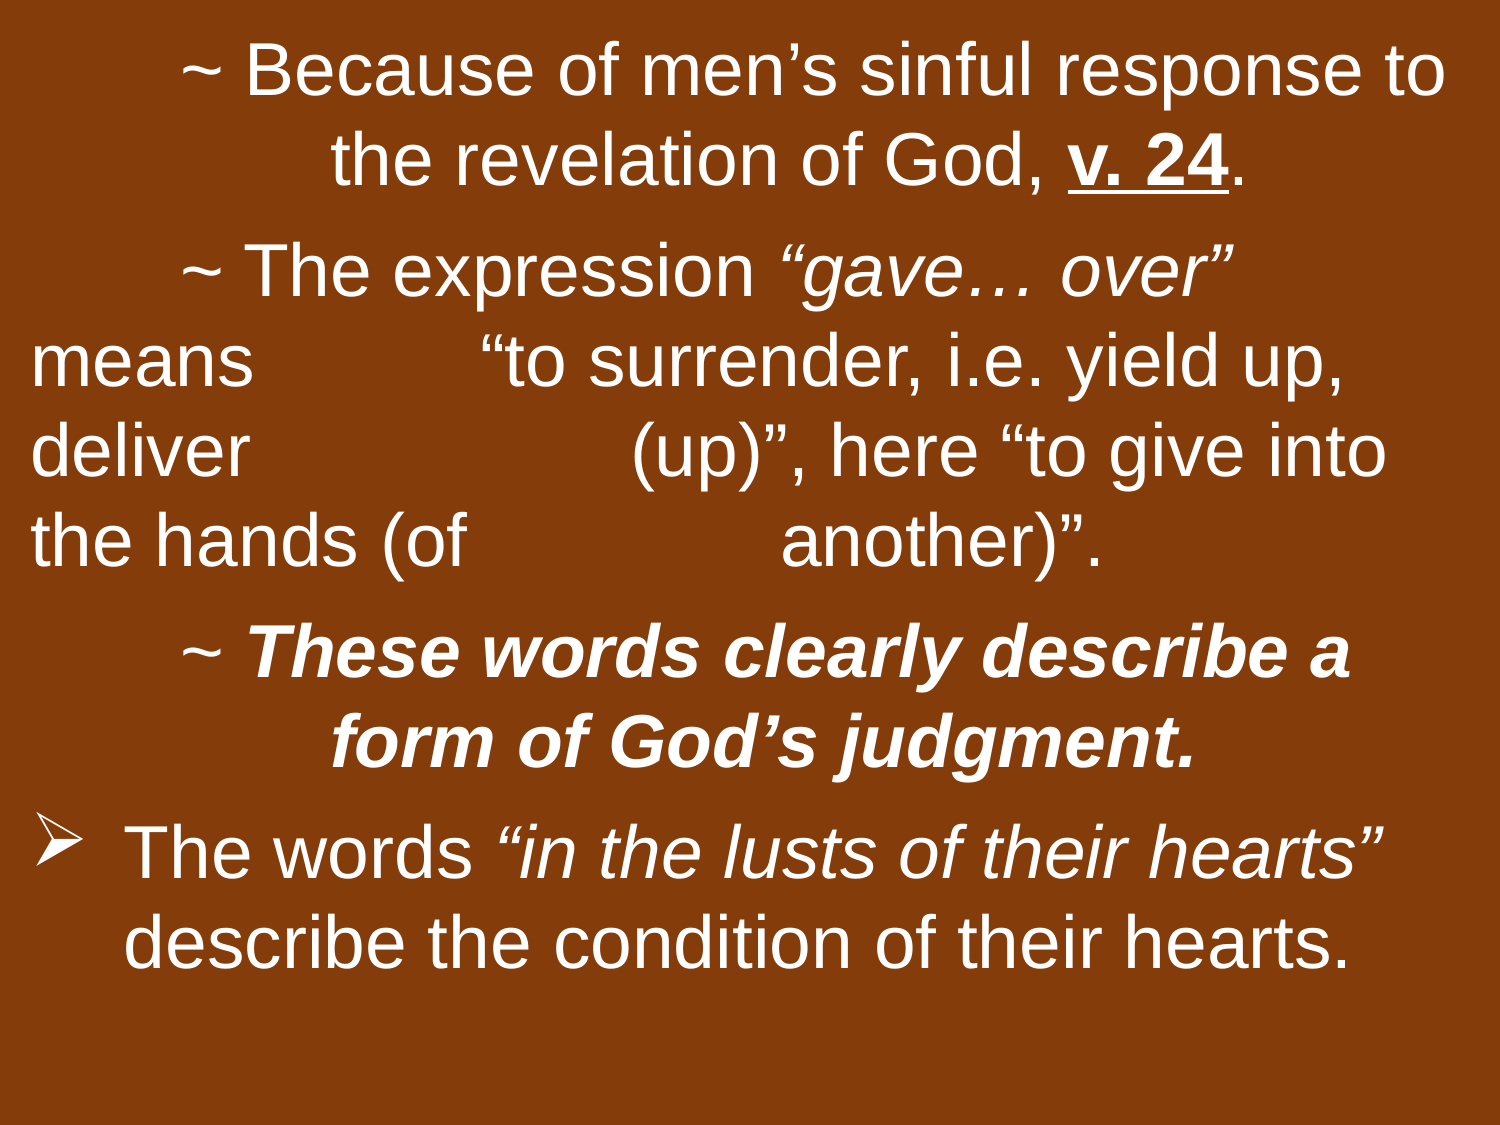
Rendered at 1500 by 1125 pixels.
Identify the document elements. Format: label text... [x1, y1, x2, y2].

subtitle ~ Because of men’s sinful response to the revelation of God, v. 24. ~ The expression “gave… over” means “to surrender, i.e. yield up, deliver (up)”, here “to give into the hands (of another)”. ~ These words clearly describe a form of God’s judgment. The words “in the lusts of their hearts” describe the condition of their hearts. [15, 13, 1485, 1110]
